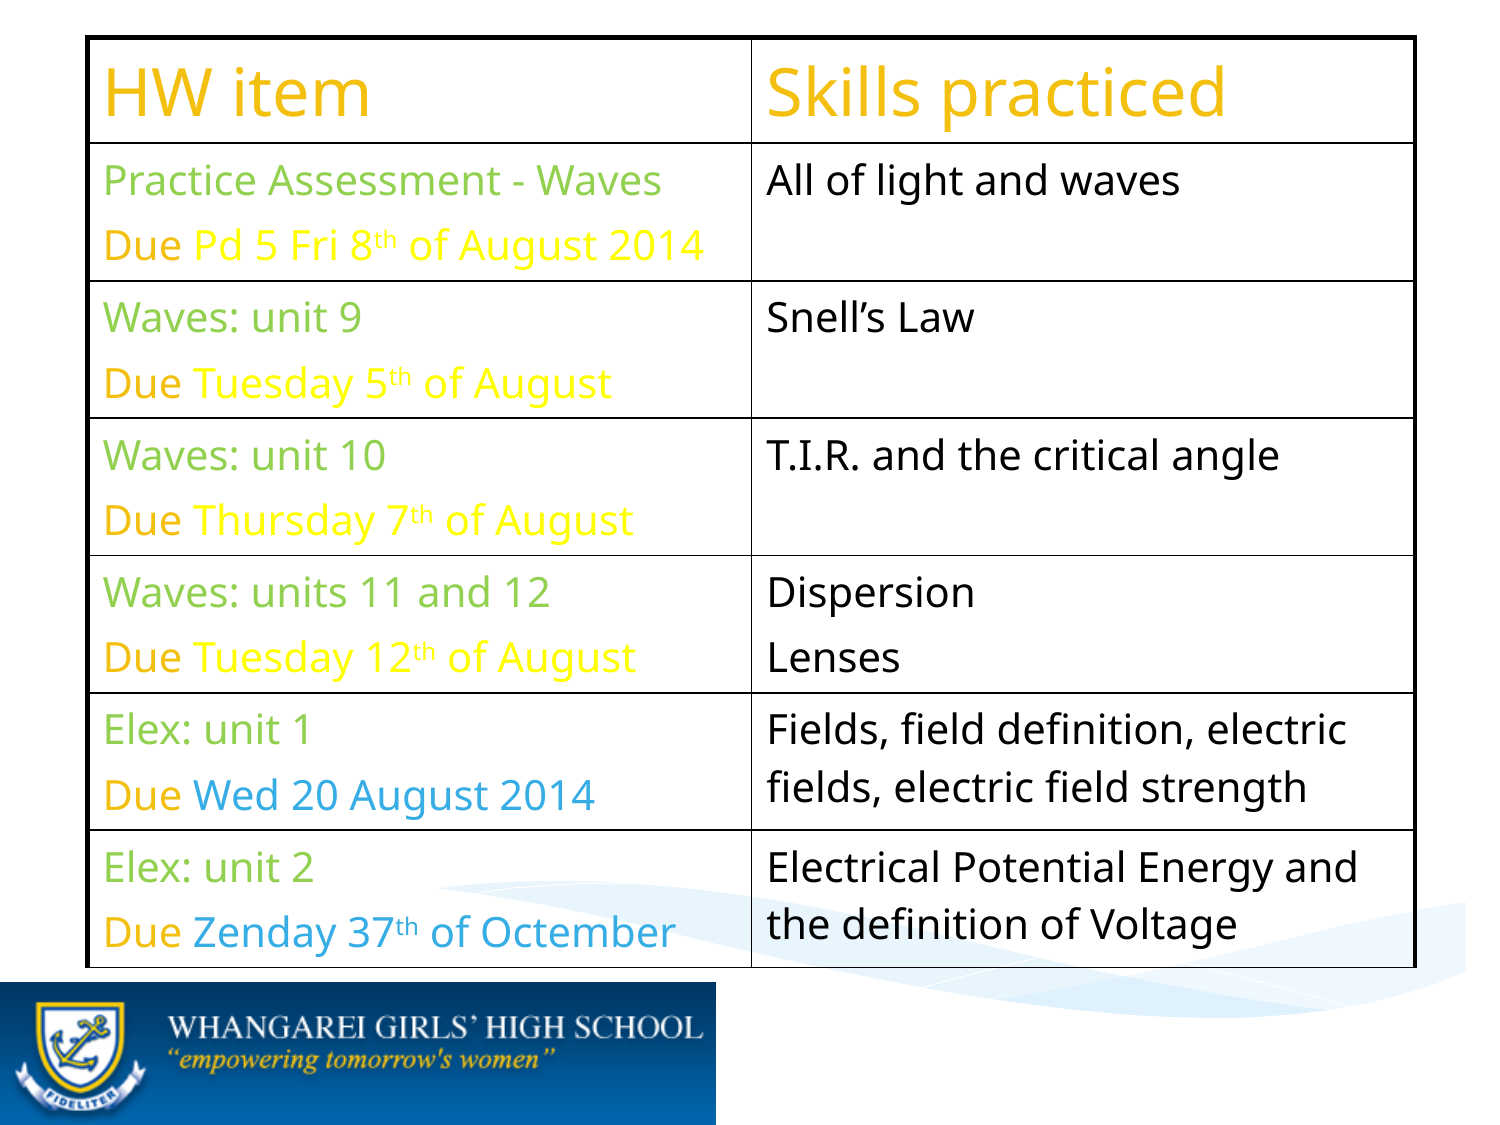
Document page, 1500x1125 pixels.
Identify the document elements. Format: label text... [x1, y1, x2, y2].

picture [0, 982, 716, 1125]
table_cell T.I.R. and the critical angle [752, 419, 1413, 555]
table_cell Fields, field definition, electric fields, electric field strength [752, 694, 1413, 829]
table_cell Practice Assessment - Waves Due Pd 5 Fri 8th of August 2014 [90, 144, 751, 280]
table_cell Snell’s Law [752, 282, 1413, 417]
table_header HW item [90, 40, 751, 142]
table_cell Electrical Potential Energy and the definition of Voltage [752, 831, 1413, 967]
table_cell Waves: unit 10 Due Thursday 7th of August [90, 419, 751, 555]
table_cell Elex: unit 2 Due Zenday 37th of Octember [90, 831, 751, 967]
table_cell All of light and waves [752, 144, 1413, 280]
table_cell Waves: unit 9 Due Tuesday 5th of August [90, 282, 751, 417]
table_cell Elex: unit 1 Due Wed 20 August 2014 [90, 694, 751, 829]
table_cell Dispersion Lenses [752, 556, 1413, 692]
table_header Skills practiced [752, 40, 1413, 142]
table_cell Waves: units 11 and 12 Due Tuesday 12th of August [90, 556, 751, 692]
